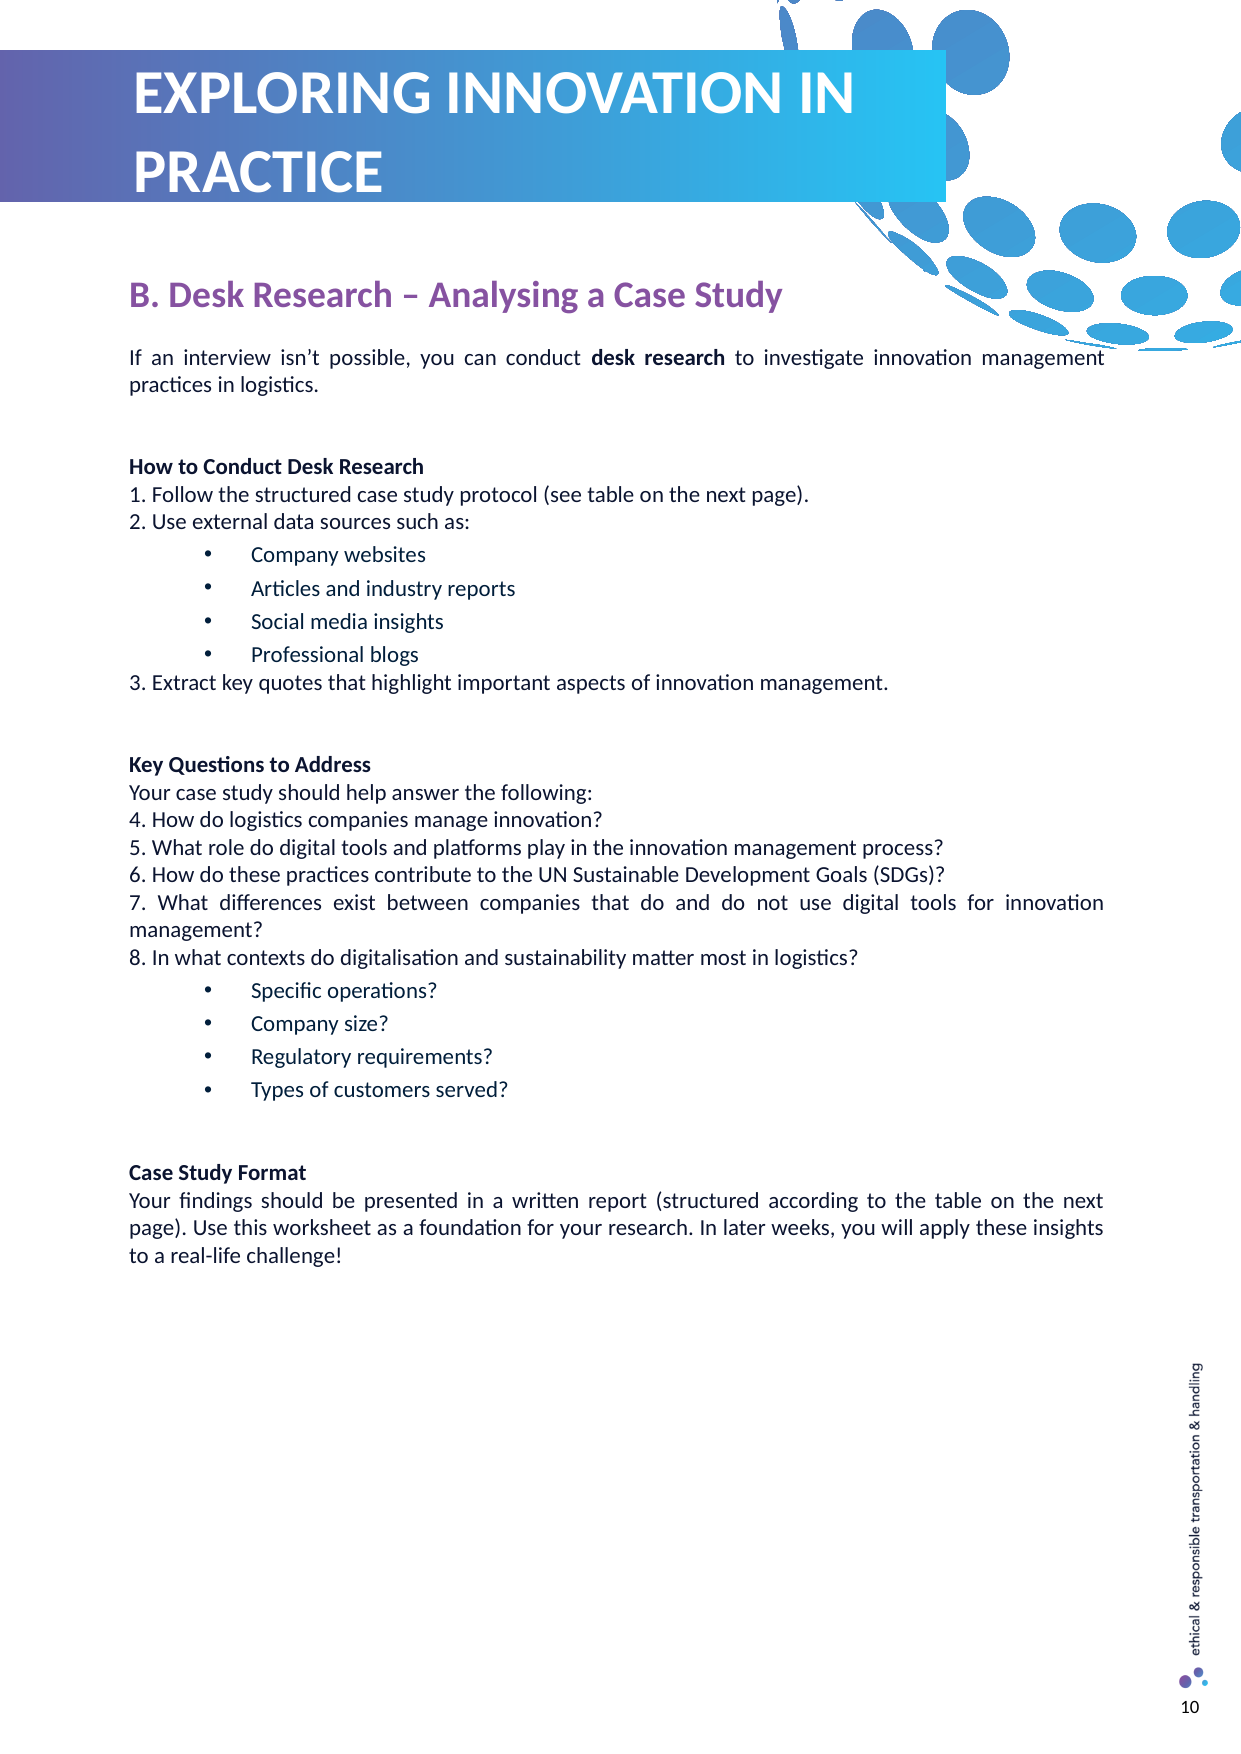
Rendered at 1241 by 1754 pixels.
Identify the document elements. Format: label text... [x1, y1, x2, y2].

text_box [1059, 203, 1137, 263]
text_box [888, 202, 949, 243]
text_box [779, 6, 799, 50]
text_box [1121, 276, 1188, 316]
text_box [932, 10, 1010, 95]
text_box [788, 0, 800, 4]
list EXPLORING INNOVATION IN PRACTICE [0, 50, 946, 202]
text_box [1213, 340, 1241, 348]
text_box [1174, 321, 1233, 343]
text_box [945, 285, 999, 316]
text_box [1026, 270, 1094, 312]
text_box [1009, 310, 1069, 336]
list B. Desk Research – Analysing a Case Study If an interview isn’t possible, you can conduct desk research to investigate innovation management practices in logistics. How to Conduct Desk Research Follow the structured case study protocol (see table on the next page). Use external data sources such as: Company websites Articles and industry reports Social media insights Professional blogs Extract key quotes that highlight important aspects of innovation management. Key Questions to Address Your case study should help answer the following: How do logistics companies manage innovation? What role do digital tools and platforms play in the innovation management process? How do these practices contribute to the UN Sustainable Development Goals (SDGs)? What differences exist between companies that do and do not use digital tools for innovation management? In what contexts do digitalisation and sustainability matter most in logistics? Specific operations? Company size? Regulatory requirements? Types of customers served? Case Study Format Your findings should be presented in a written report (structured according to the table on the next page). Use this worksheet as a foundation for your research. In later weeks, you will apply these insights to a real-life challenge! [114, 262, 1121, 684]
text_box [855, 202, 939, 276]
text_box [1065, 339, 1117, 349]
text_box [852, 9, 913, 50]
text_box [946, 256, 1008, 299]
text_box [963, 196, 1036, 257]
slide_number 10 [1153, 1676, 1215, 1736]
text_box [1167, 200, 1240, 258]
text_box [1220, 270, 1241, 306]
text_box [1086, 323, 1149, 345]
text_box [946, 114, 970, 181]
picture [1179, 1357, 1217, 1680]
text_box [1221, 112, 1241, 172]
